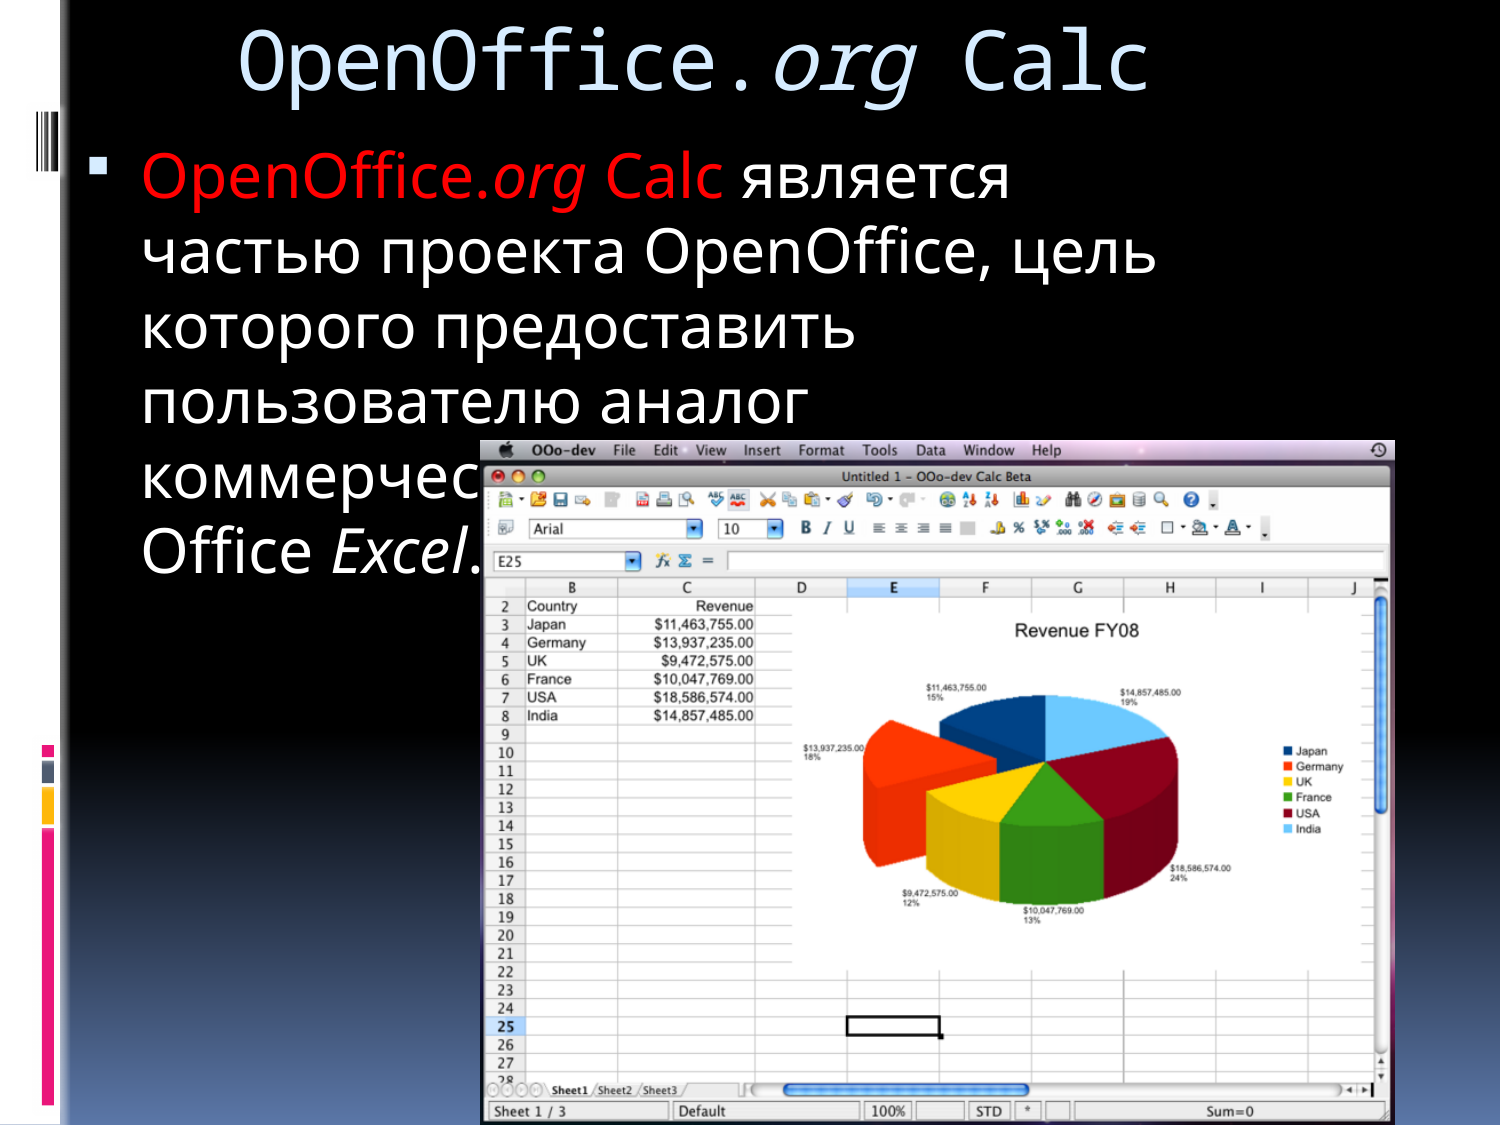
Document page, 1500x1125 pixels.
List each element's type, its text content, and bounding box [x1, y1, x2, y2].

picture [479, 440, 1395, 1125]
list OpenOffice.org Calc является частью проекта OpenOffice, цель которого предоставить пользователю аналог коммерческого продукта Microsoft Office Excel. [58, 128, 1243, 586]
title OpenOffice.org Calc [58, 0, 1334, 150]
